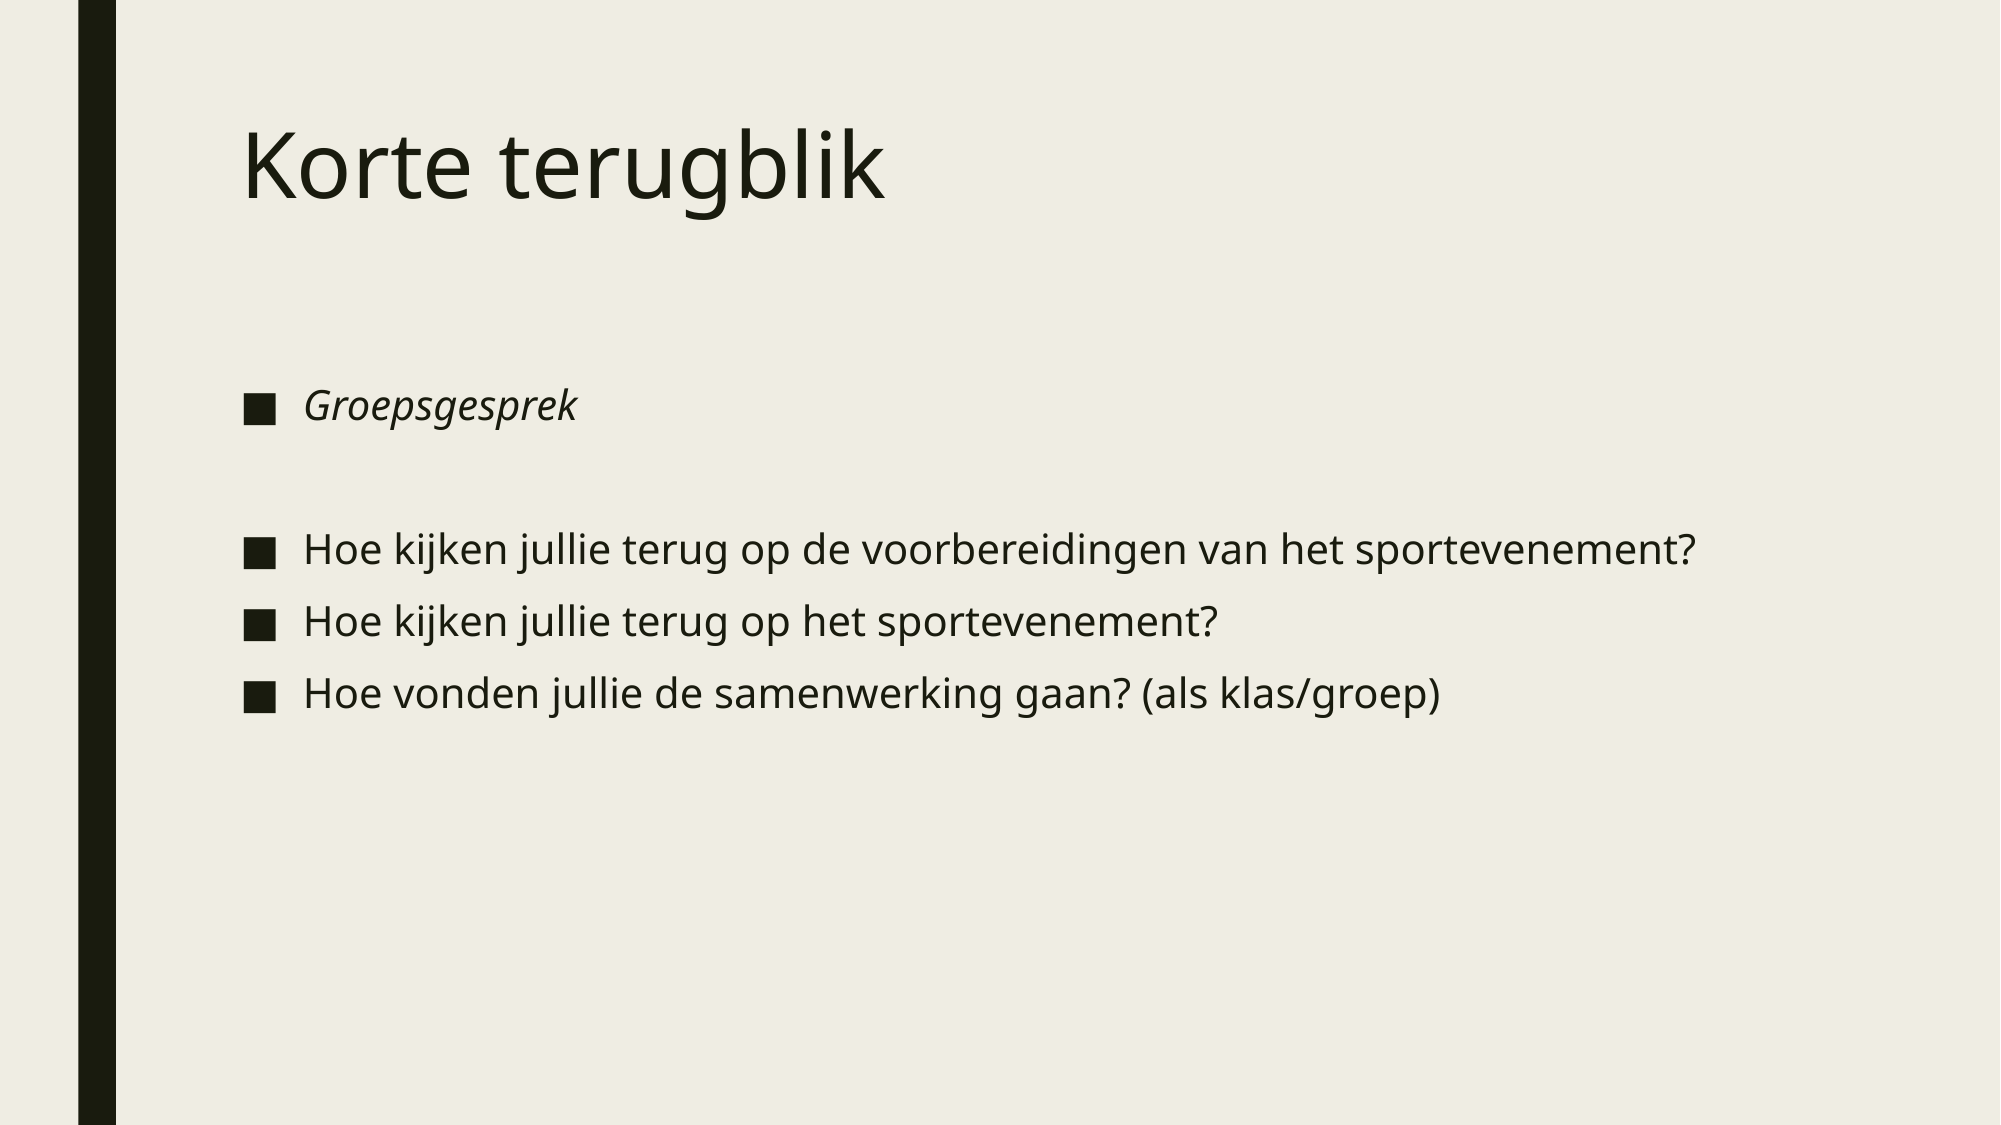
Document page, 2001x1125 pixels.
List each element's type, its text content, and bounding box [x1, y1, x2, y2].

title Korte terugblik [225, 112, 1800, 357]
list Groepsgesprek Hoe kijken jullie terug op de voorbereidingen van het sportevenement? Hoe kijken jullie terug op het sportevenement? Hoe vonden jullie de samenwerking gaan? (als klas/groep) [225, 375, 1800, 963]
